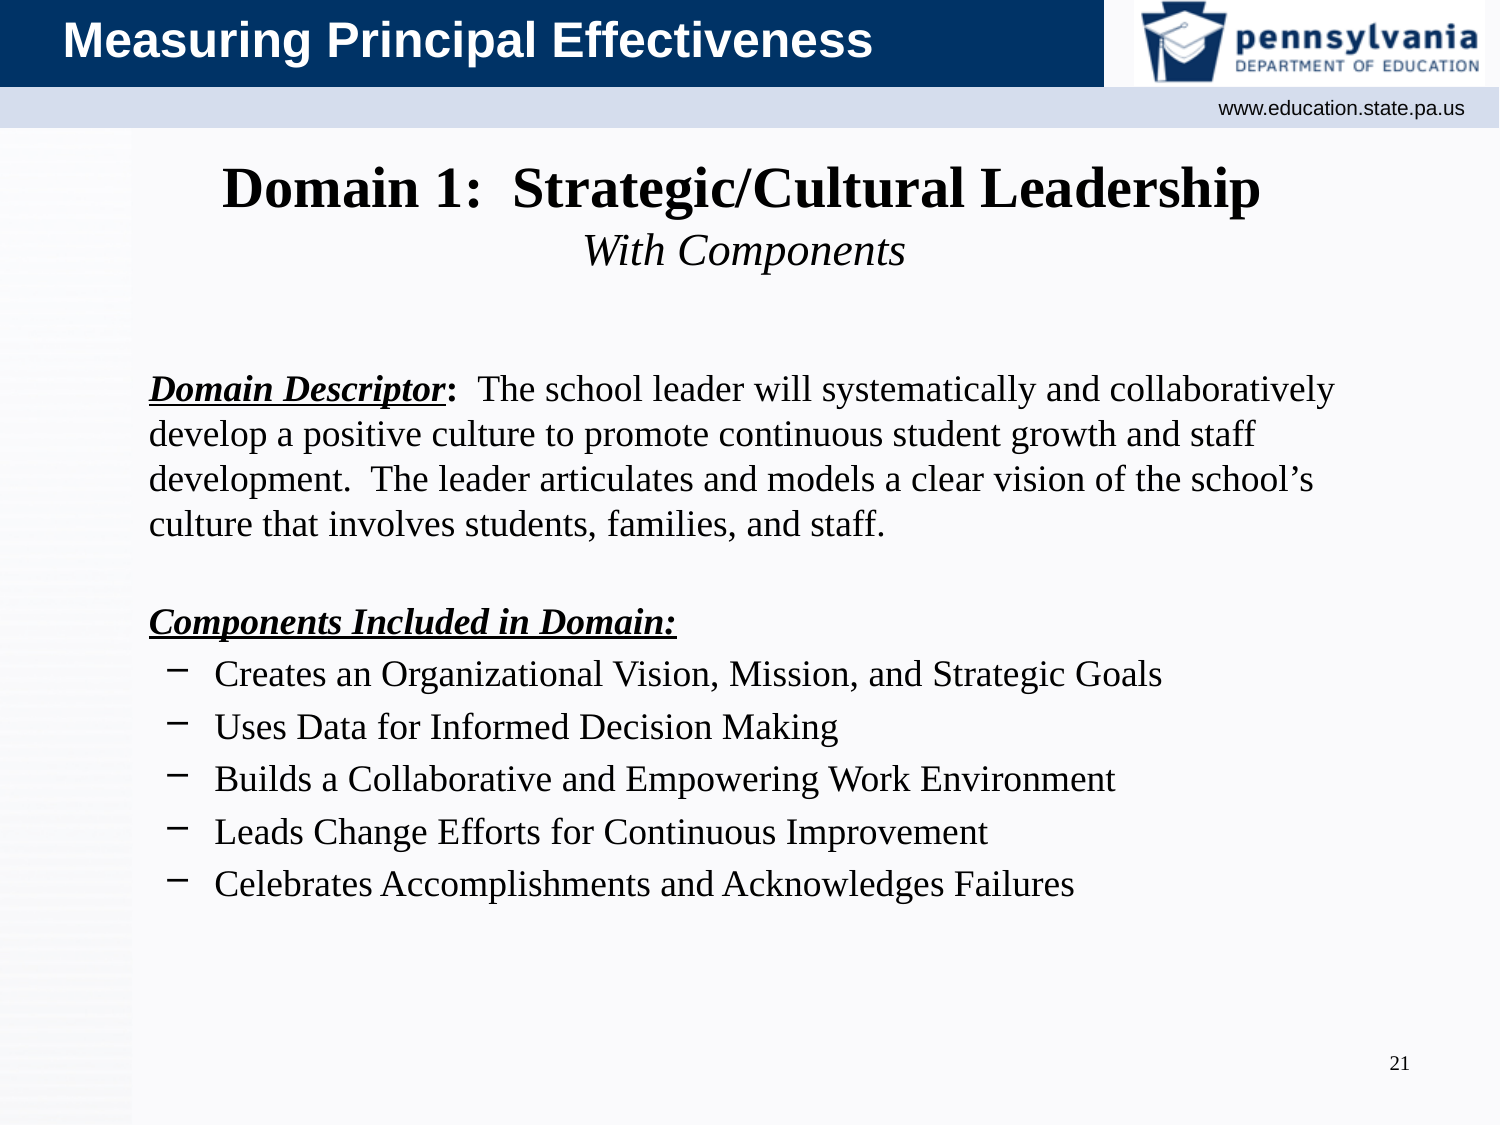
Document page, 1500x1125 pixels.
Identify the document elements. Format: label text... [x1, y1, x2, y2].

text_box 21 [1374, 1042, 1444, 1103]
title Domain 1: Strategic/Cultural Leadership With Components [75, 142, 1425, 313]
list Domain Descriptor: The school leader will systematically and collaboratively develop a positive culture to promote continuous student growth and staff development. The leader articulates and models a clear vision of the school’s culture that involves students, families, and staff. Components Included in Domain: Creates an Organizational Vision, Mission, and Strategic Goals Uses Data for Informed Decision Making Builds a Collaborative and Empowering Work Environment Leads Change Efforts for Continuous Improvement Celebrates Accomplishments and Acknowledges Failures [77, 356, 1428, 966]
picture [0, 0, 1500, 1125]
